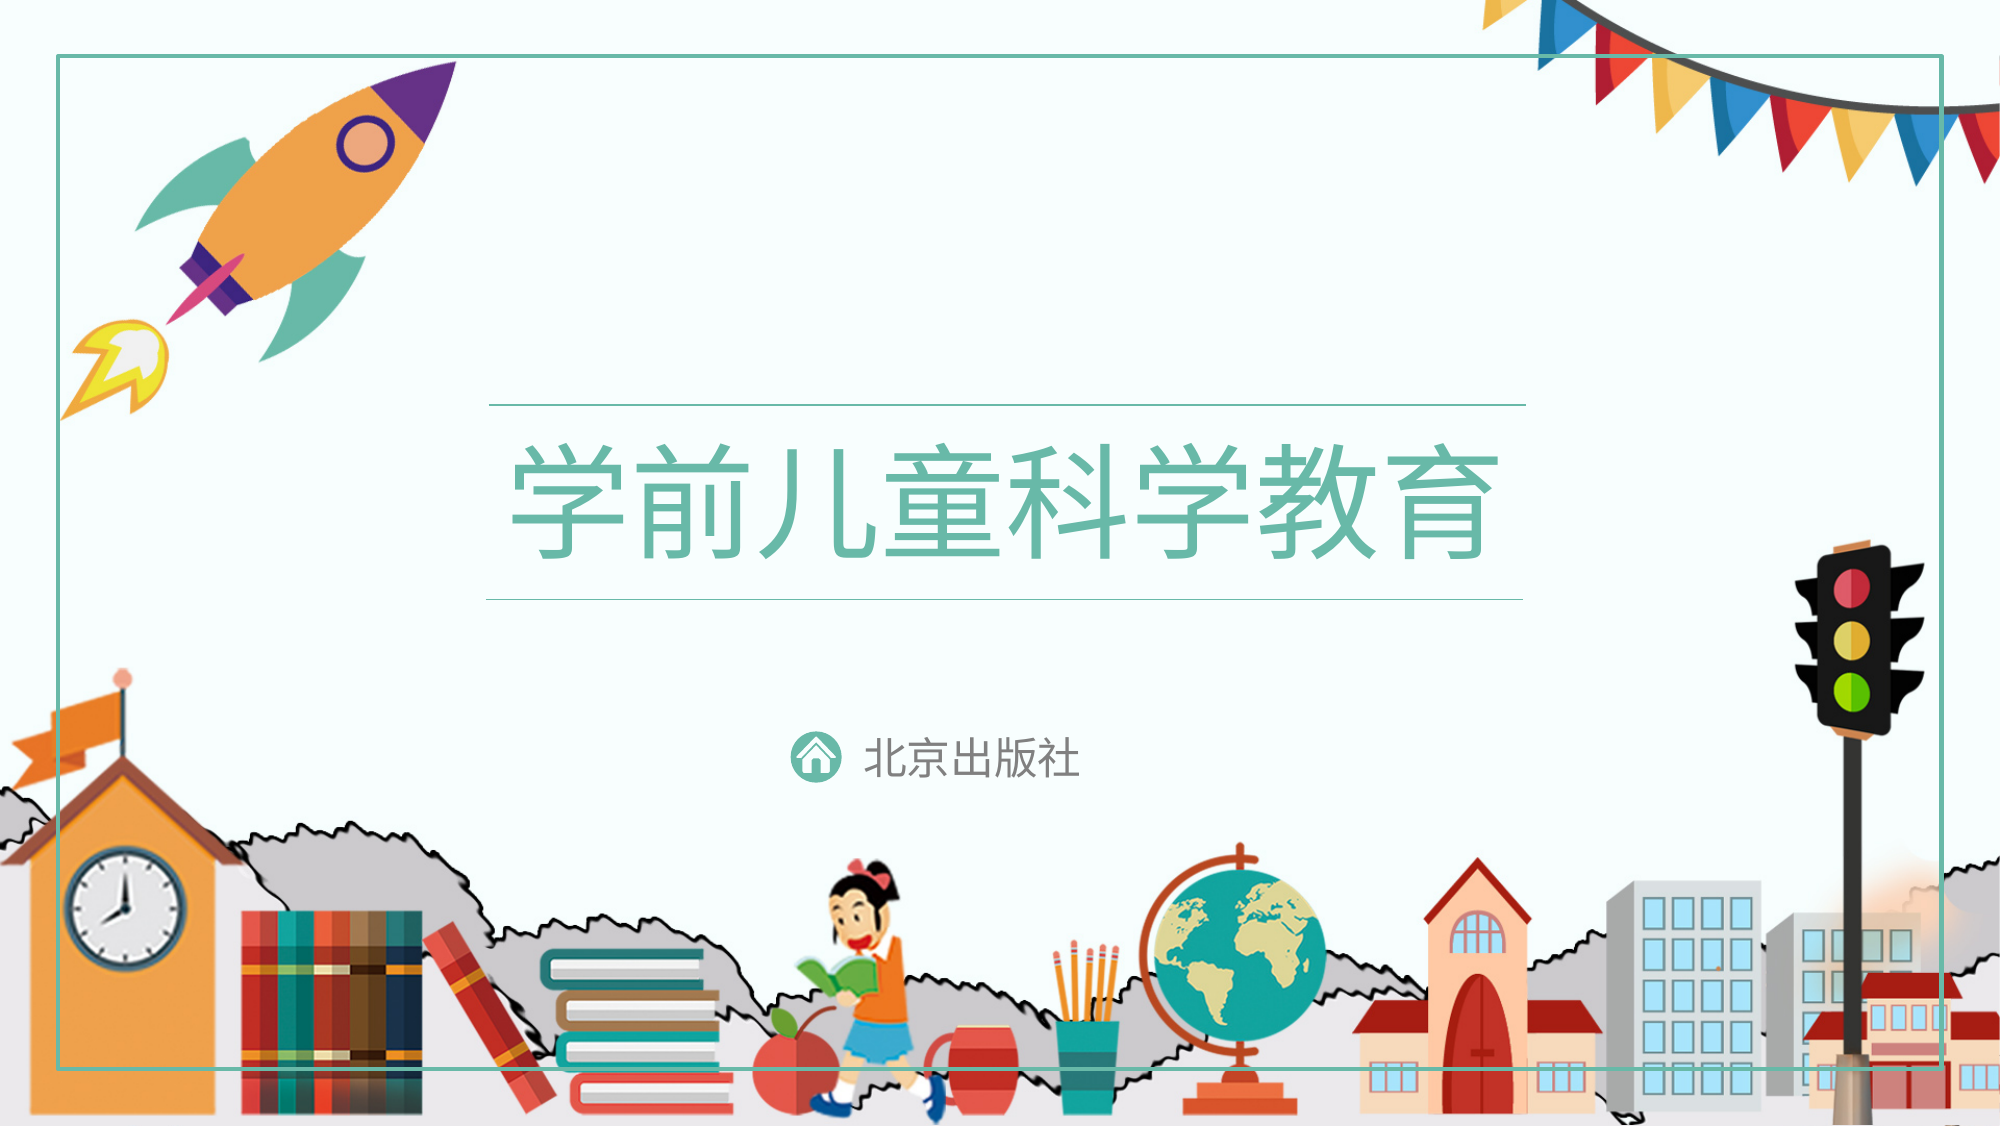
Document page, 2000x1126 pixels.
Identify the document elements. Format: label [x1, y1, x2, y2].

text_box [485, 404, 1527, 600]
picture [0, 0, 2000, 1126]
